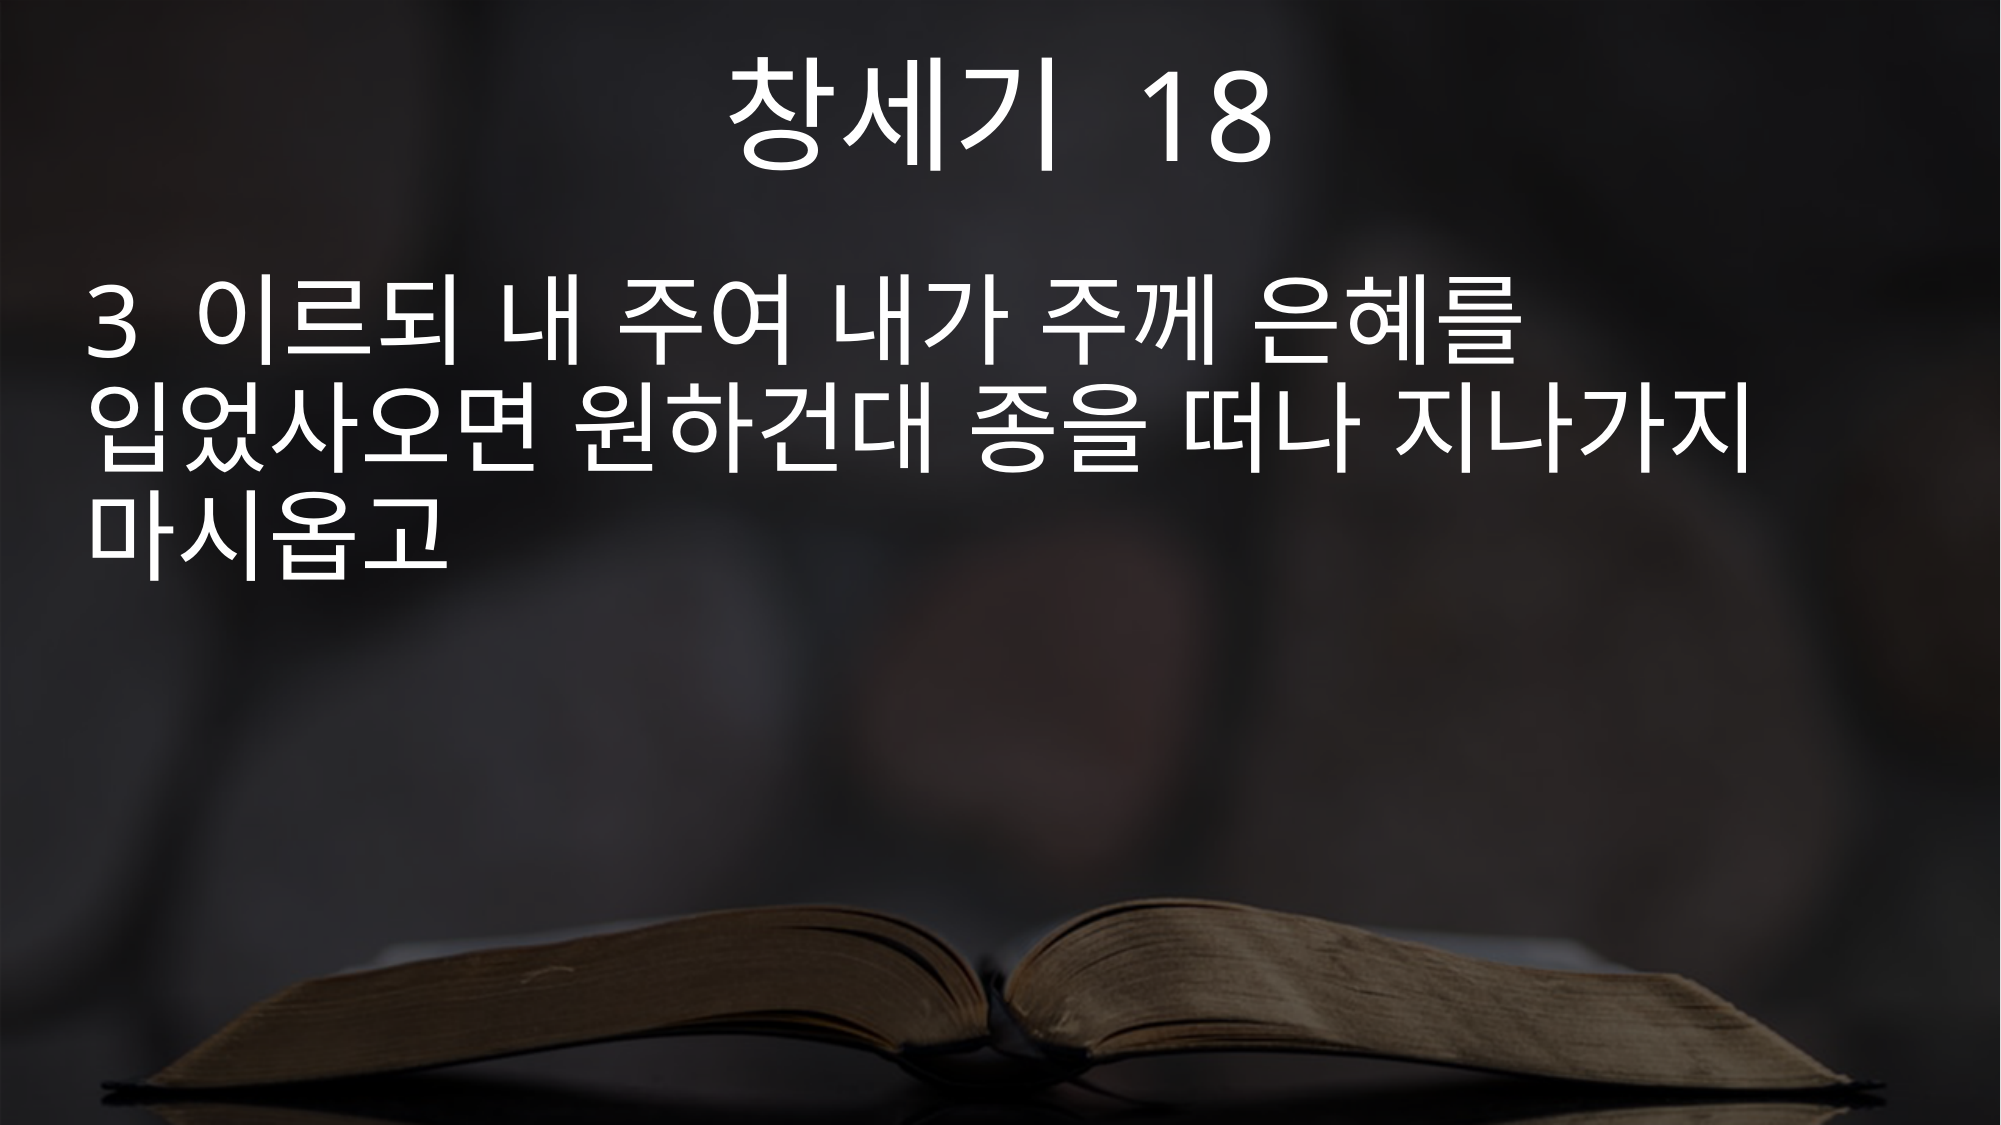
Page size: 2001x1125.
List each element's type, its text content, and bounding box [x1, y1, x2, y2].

footer 창세기 18 [0, 32, 2000, 192]
picture [0, 0, 2001, 1125]
list 3 이르되 내 주여 내가 주께 은혜를 입었사오면 원하건대 종을 떠나 지나가지 마시옵고 [69, 263, 1953, 423]
